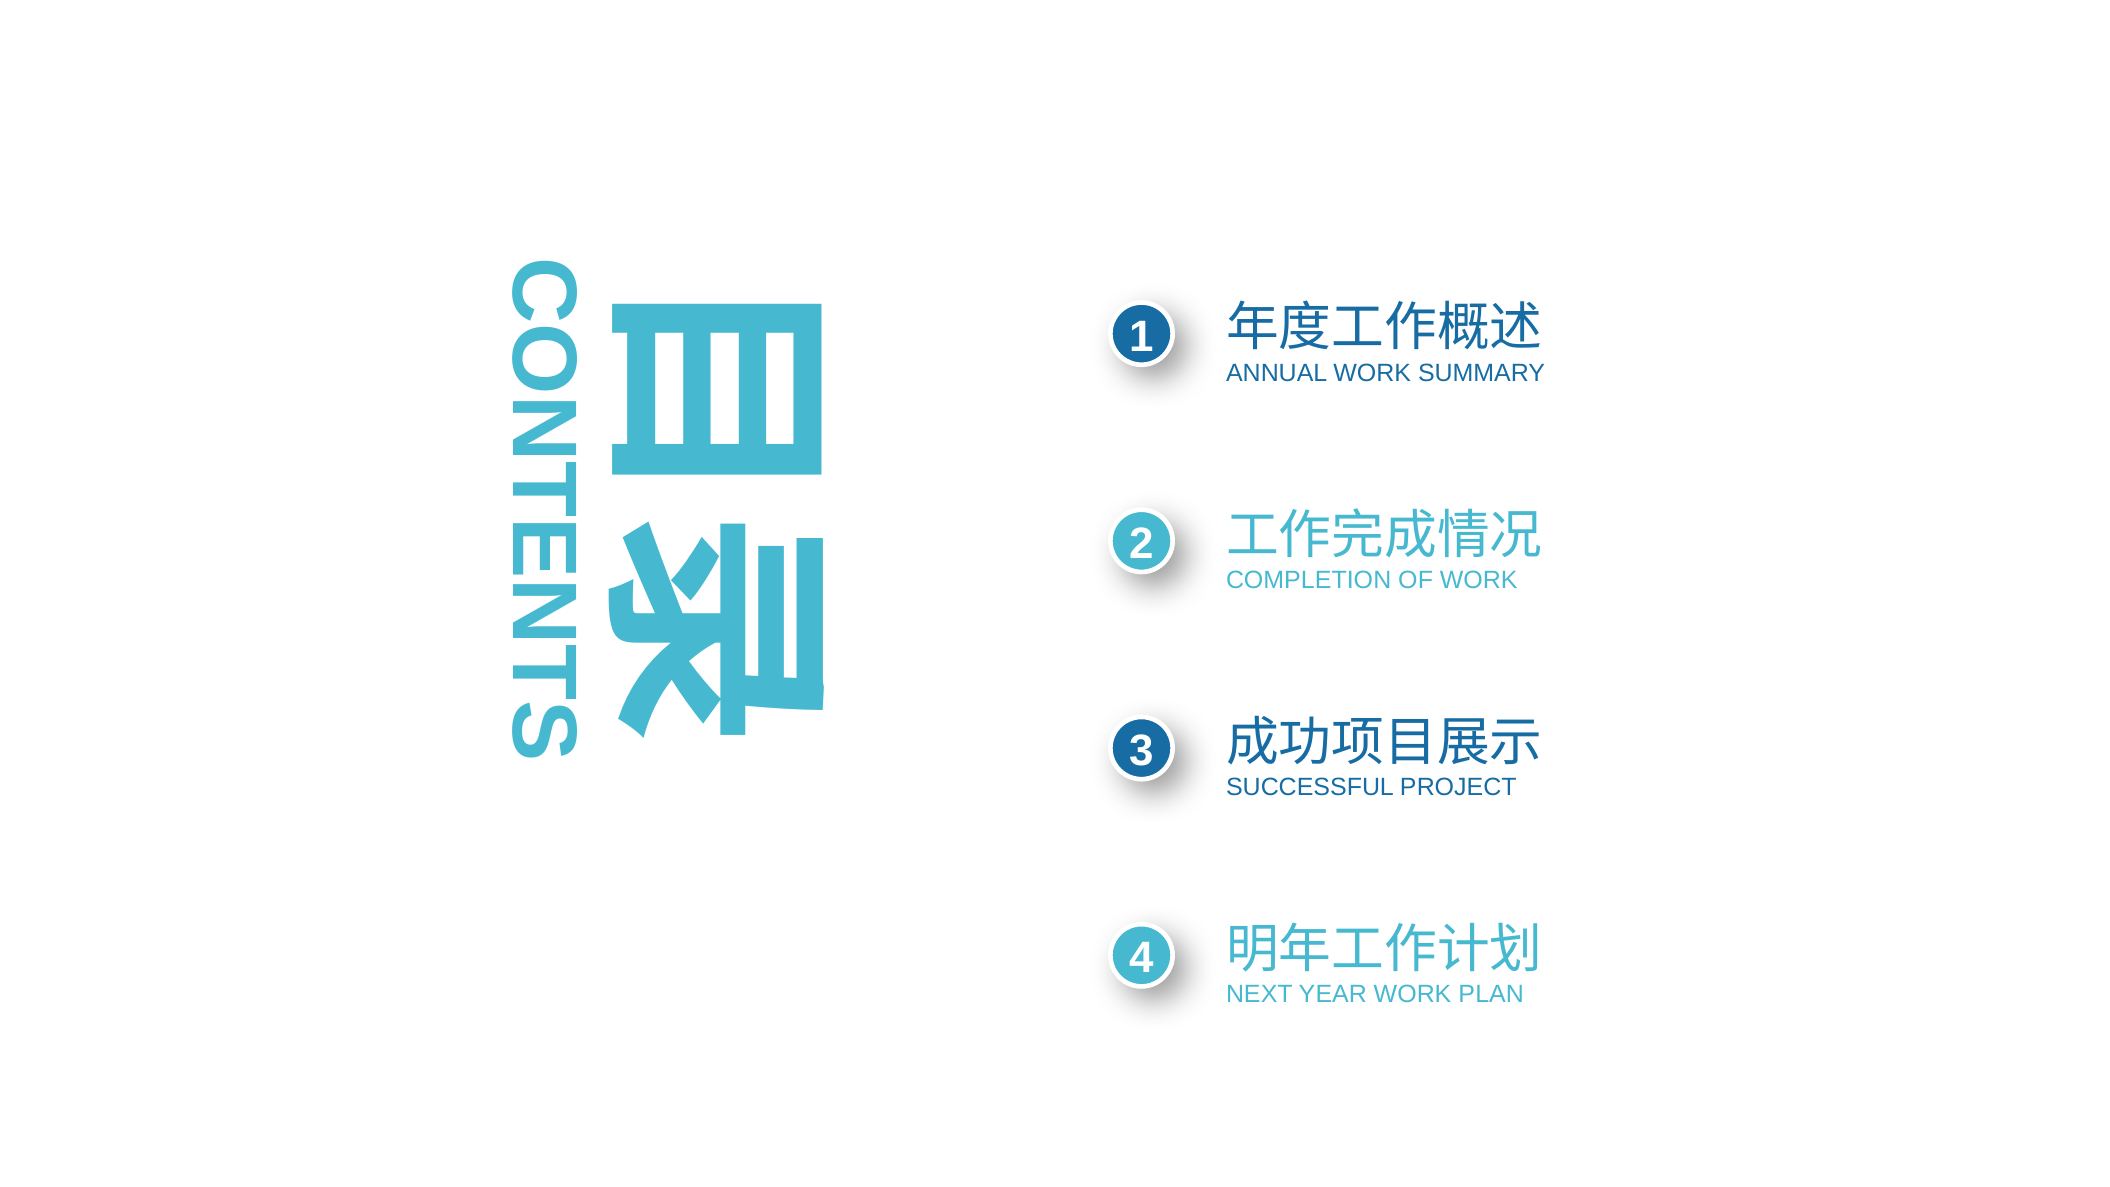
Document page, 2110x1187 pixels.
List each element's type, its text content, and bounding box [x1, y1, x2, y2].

text_box CONTENTS [495, 239, 606, 781]
text_box 3 [1109, 715, 1174, 781]
text_box 目录 [582, 198, 873, 821]
text_box 4 [1109, 923, 1174, 988]
text_box 1 [1109, 301, 1174, 366]
text_box 2 [1109, 508, 1174, 574]
